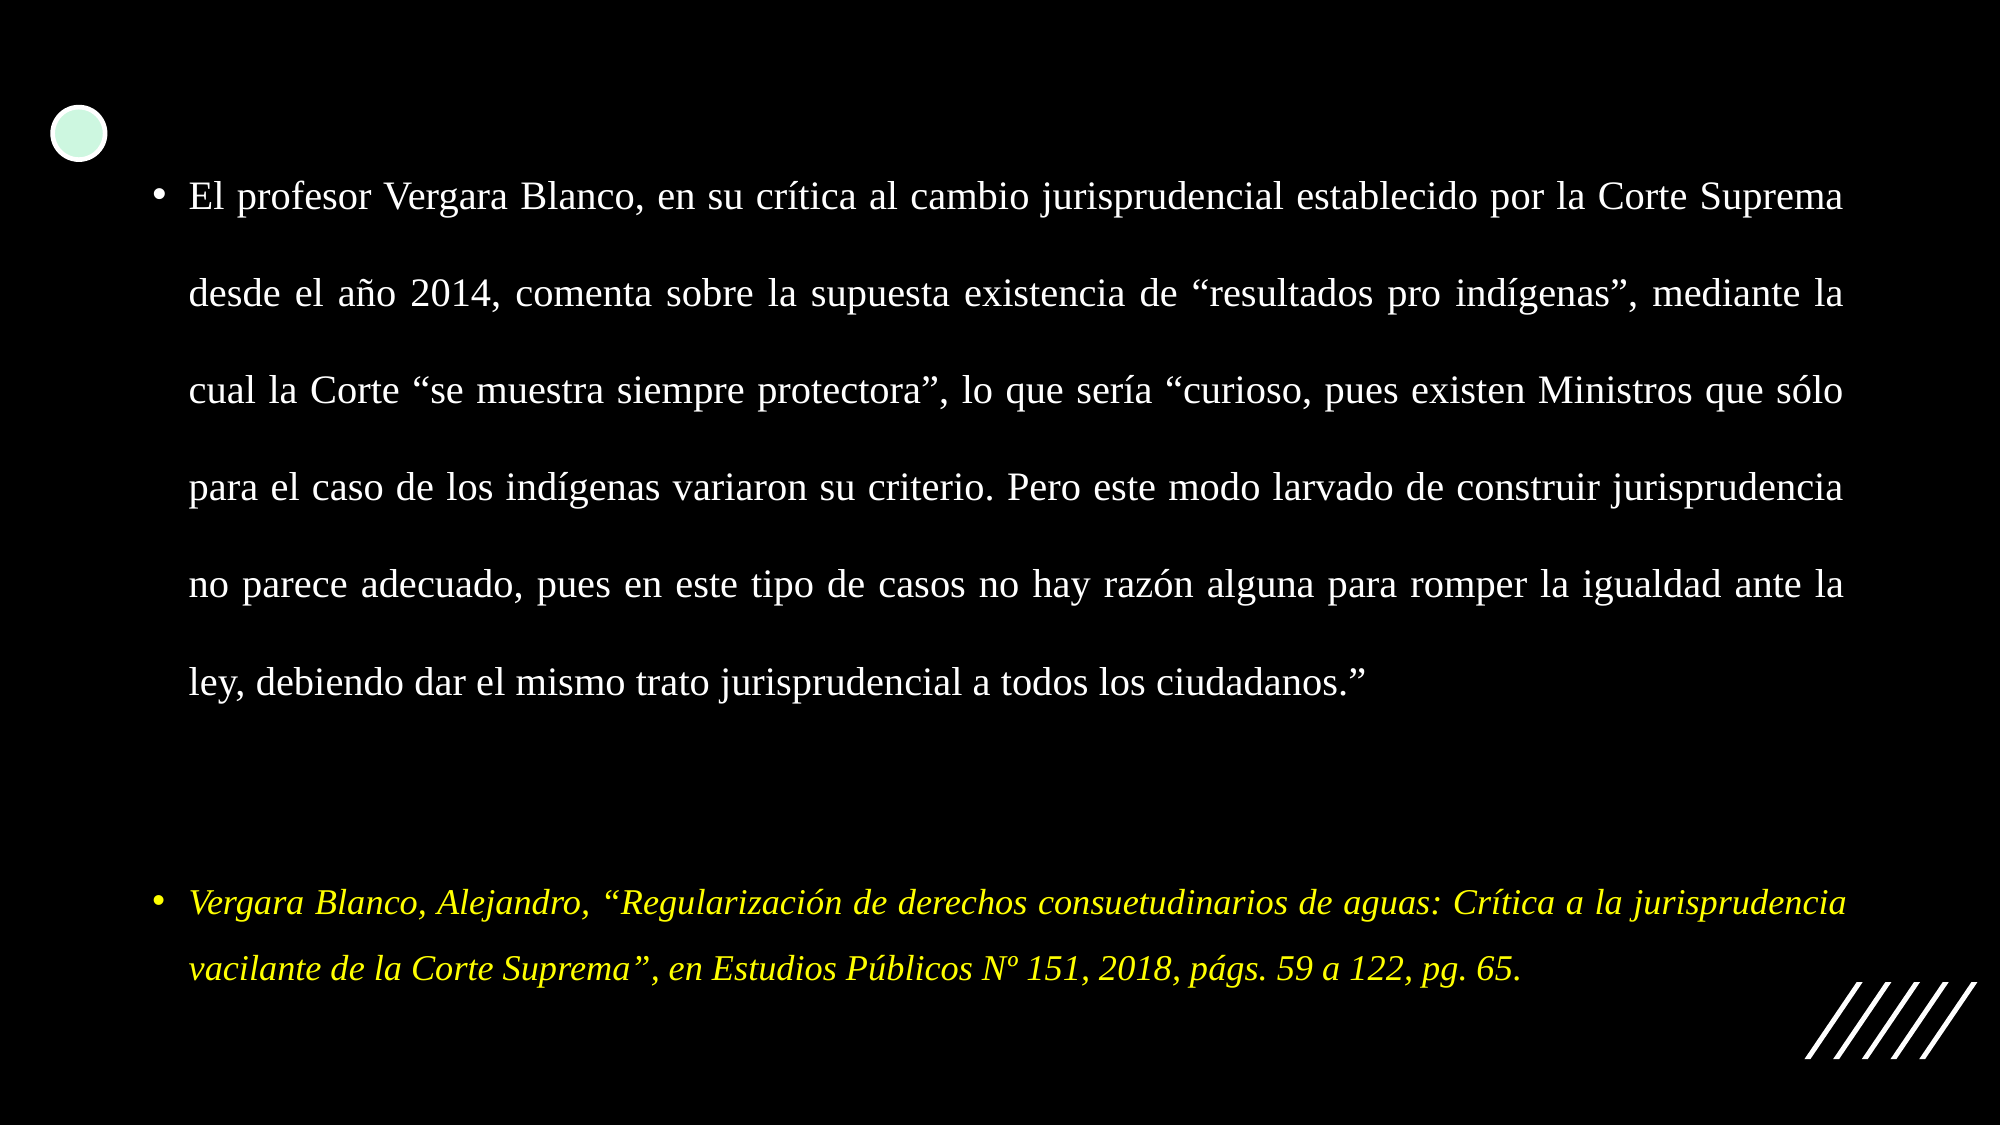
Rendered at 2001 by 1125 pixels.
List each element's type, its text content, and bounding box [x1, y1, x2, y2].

list El profesor Vergara Blanco, en su crítica al cambio jurisprudencial establecido por la Corte Suprema desde el año 2014, comenta sobre la supuesta existencia de “resultados pro indígenas”, mediante la cual la Corte “se muestra siempre protectora”, lo que sería “curioso, pues existen Ministros que sólo para el caso de los indígenas variaron su criterio. Pero este modo larvado de construir jurisprudencia no parece adecuado, pues en este tipo de casos no hay razón alguna para romper la igualdad ante la ley, debiendo dar el mismo trato jurisprudencial a todos los ciudadanos.” Vergara Blanco, Alejandro, “Regularización de derechos consuetudinarios de aguas: Crítica a la jurisprudencia vacilante de la Corte Suprema”, en Estudios Públicos Nº 151, 2018, págs. 59 a 122, pg. 65. [137, 113, 1863, 1068]
